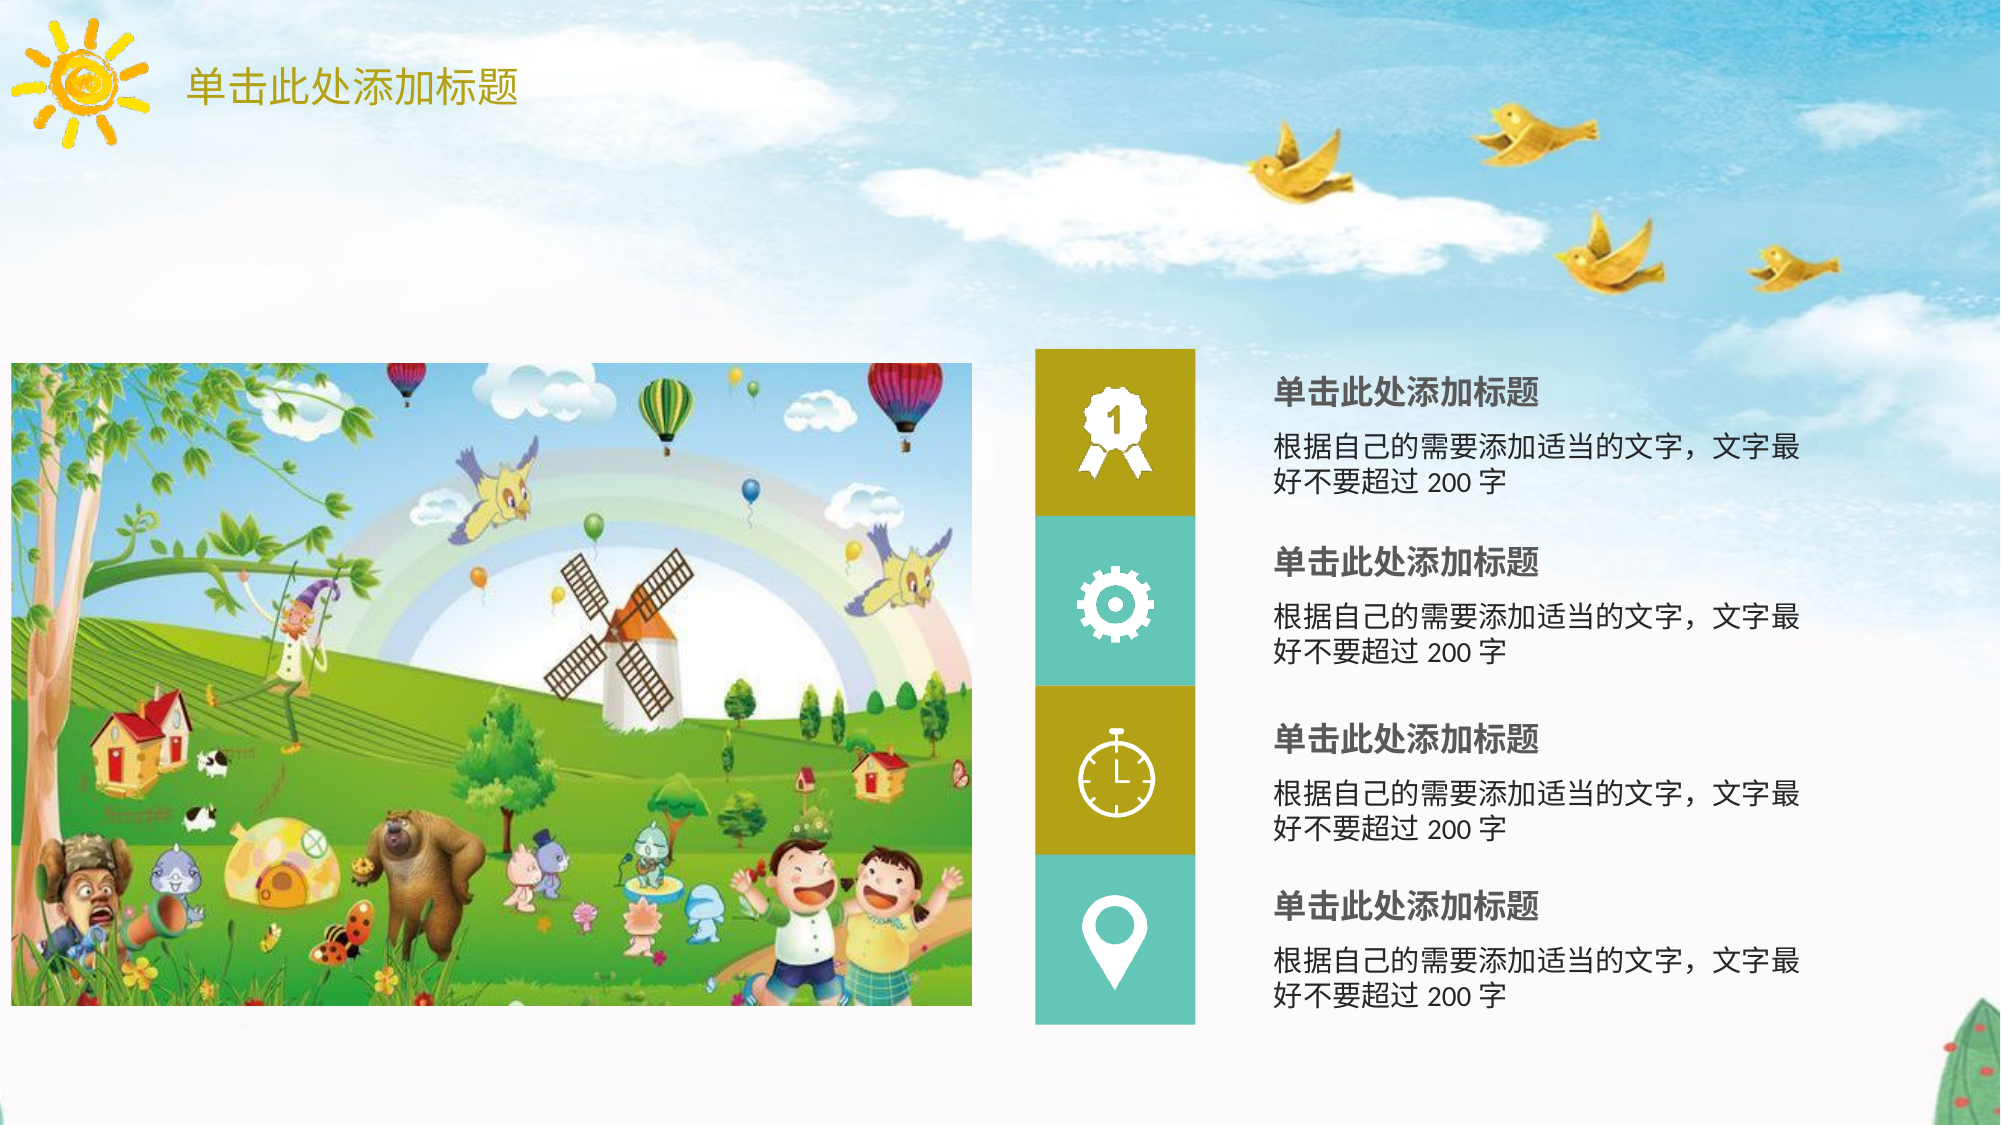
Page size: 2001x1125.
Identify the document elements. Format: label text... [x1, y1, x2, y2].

text_box 根据自己的需要添加适当的文字，文字最好不要超过200字 [1259, 421, 1835, 506]
picture [0, 0, 2001, 1125]
text_box 根据自己的需要添加适当的文字，文字最好不要超过200字 [1259, 767, 1835, 853]
text_box [1034, 515, 1196, 685]
text_box 单击此处添加标题 [170, 53, 545, 119]
text_box 根据自己的需要添加适当的文字，文字最好不要超过200字 [1259, 591, 1835, 676]
text_box [1034, 854, 1196, 1026]
text_box 单击此处添加标题 [1259, 877, 1560, 933]
text_box 单击此处添加标题 [1259, 710, 1560, 765]
text_box 根据自己的需要添加适当的文字，文字最好不要超过200字 [1259, 935, 1835, 1021]
text_box 单击此处添加标题 [1259, 363, 1560, 419]
text_box [1034, 685, 1196, 854]
text_box 单击此处添加标题 [1259, 533, 1560, 589]
text_box [1034, 348, 1196, 515]
